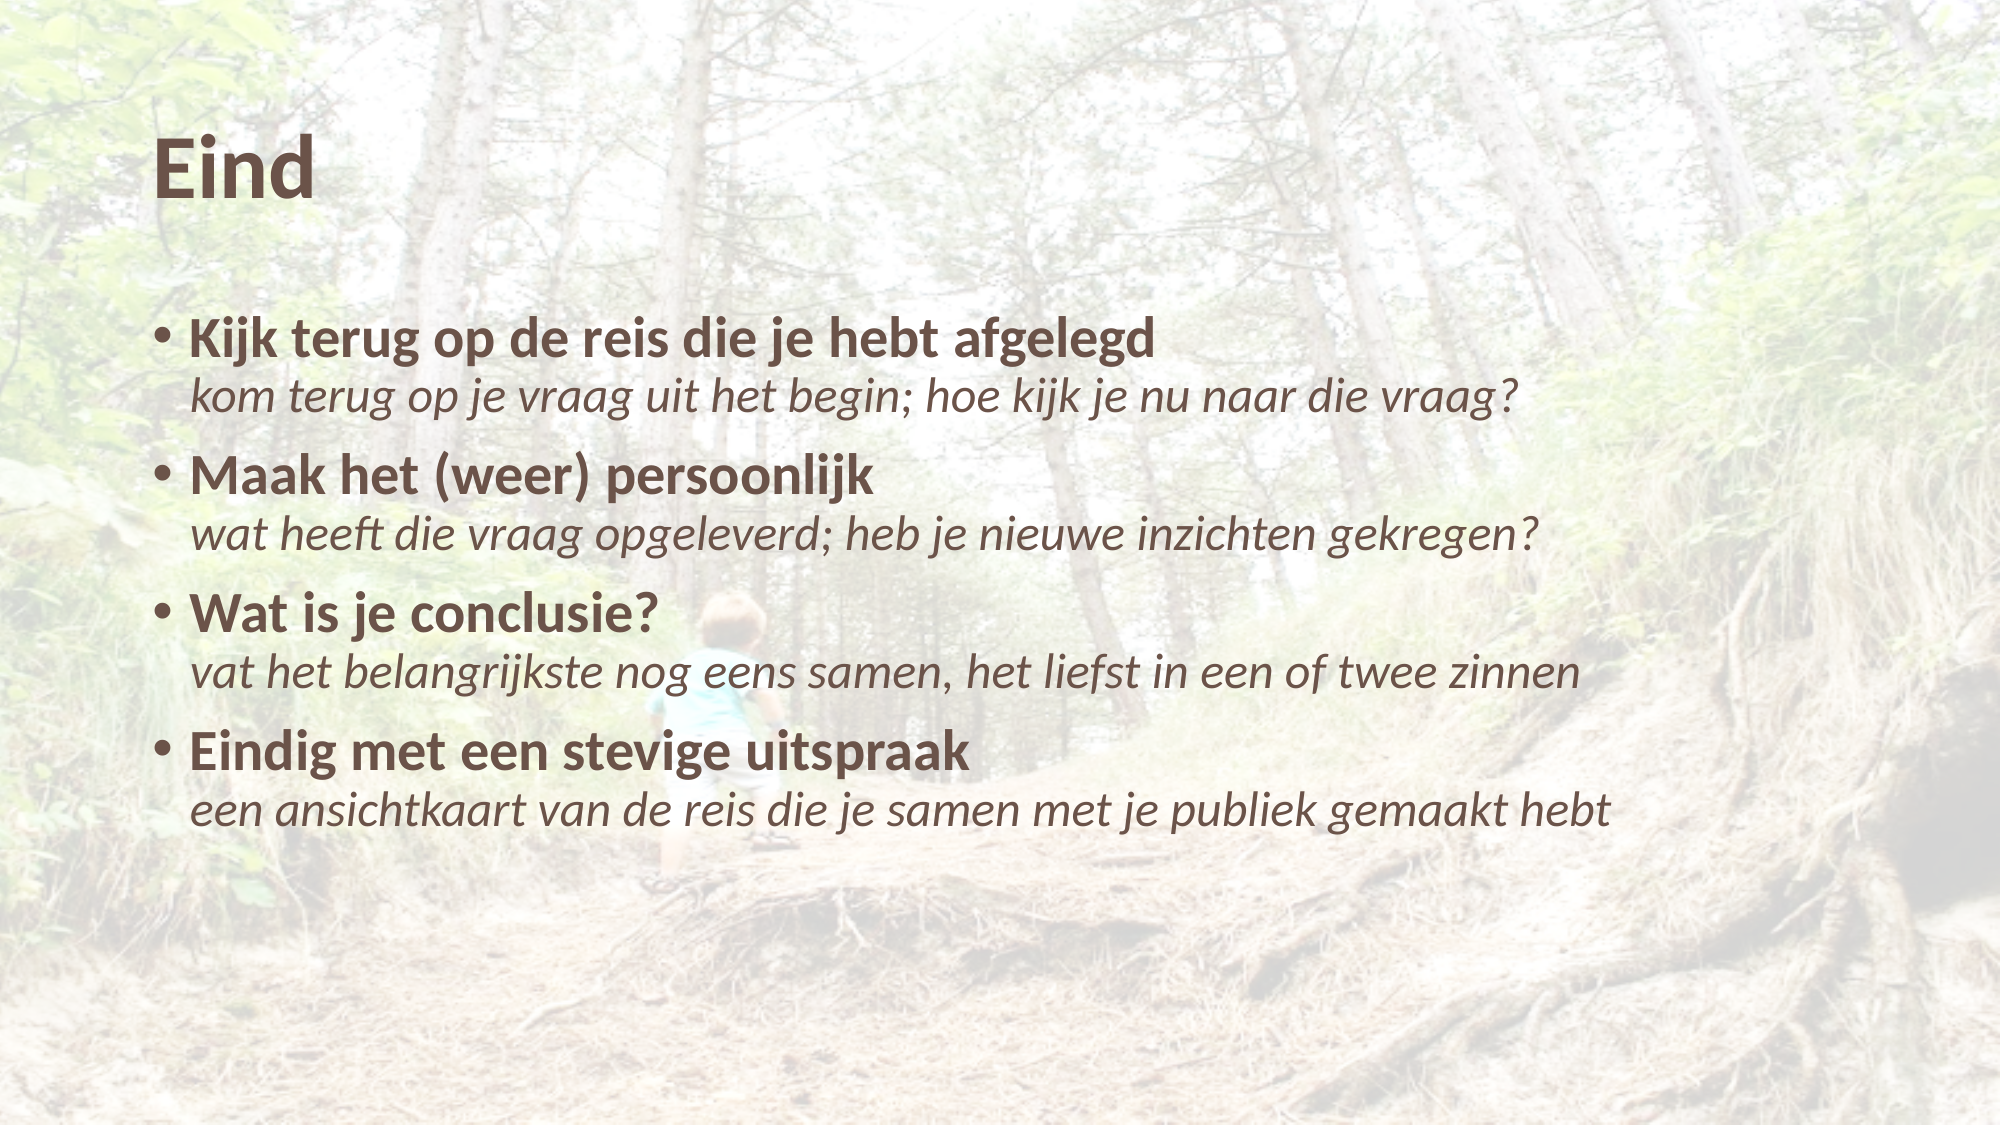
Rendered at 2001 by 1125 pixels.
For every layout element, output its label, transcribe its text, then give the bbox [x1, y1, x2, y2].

list Kijk terug op de reis die je hebt afgelegd kom terug op je vraag uit het begin; hoe kijk je nu naar die vraag? Maak het (weer) persoonlijk wat heeft die vraag opgeleverd; heb je nieuwe inzichten gekregen? Wat is je conclusie? vat het belangrijkste nog eens samen, het liefst in een of twee zinnen Eindig met een stevige uitspraak een ansichtkaart van de reis die je samen met je publiek gemaakt hebt [137, 299, 1863, 1014]
title Eind [137, 59, 1863, 278]
